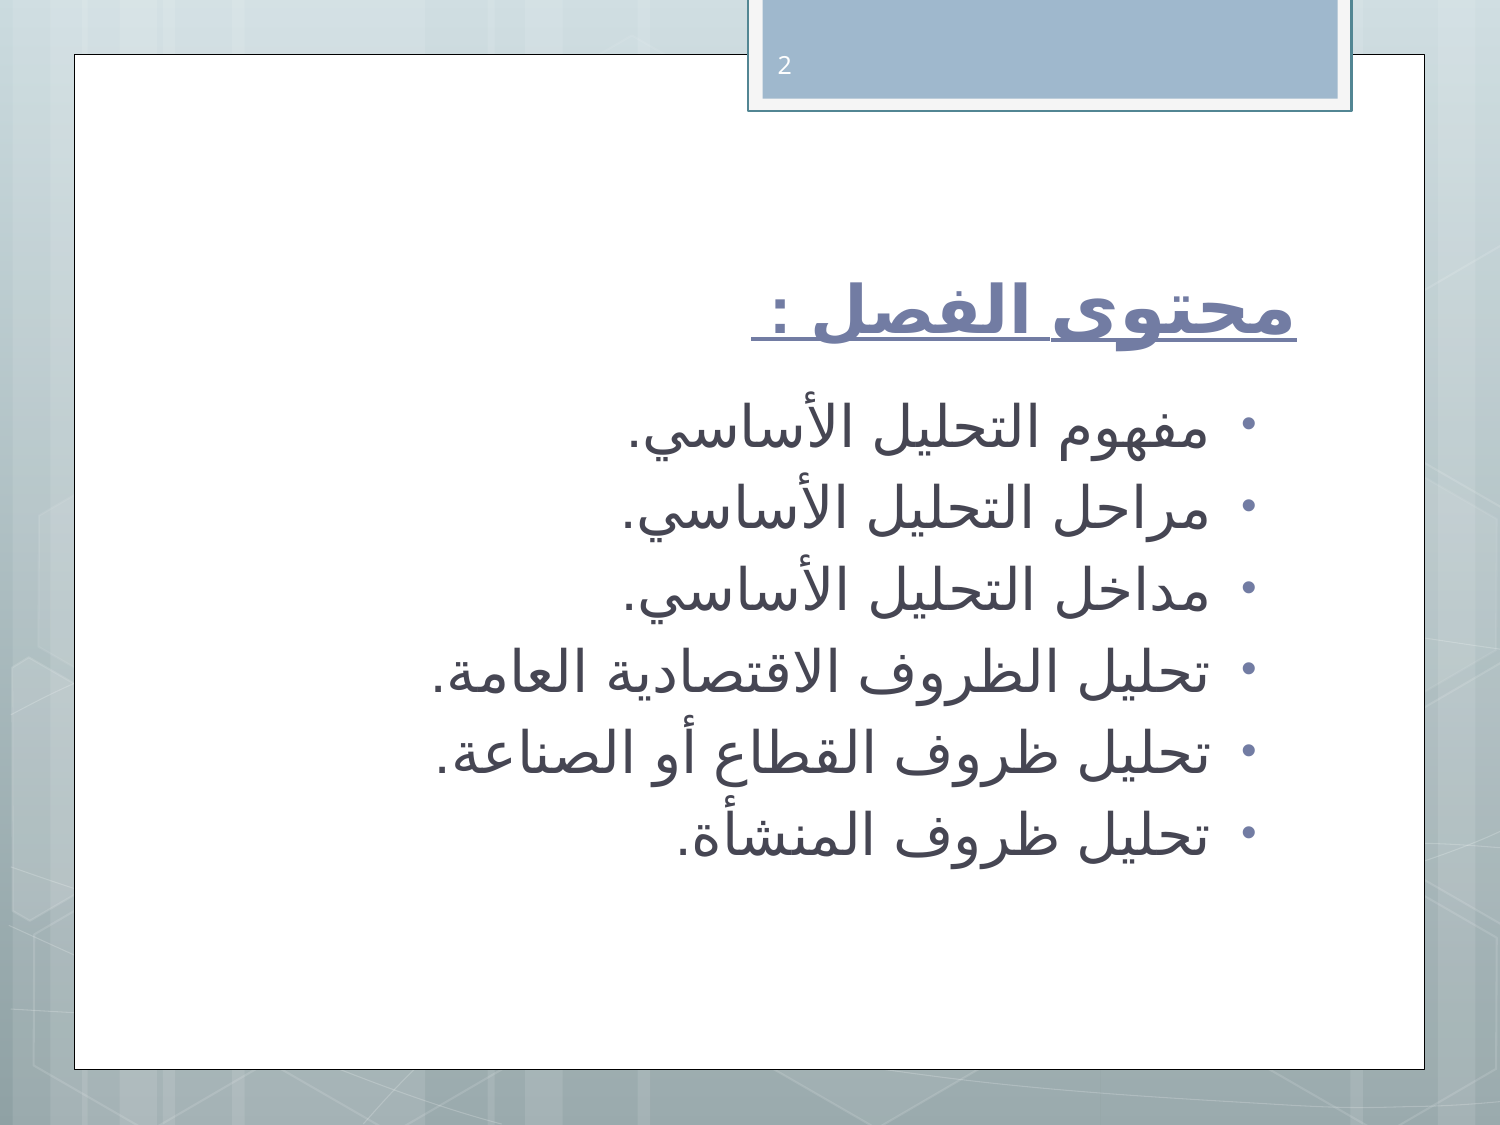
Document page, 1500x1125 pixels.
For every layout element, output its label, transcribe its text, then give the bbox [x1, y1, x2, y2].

list مفهوم التحليل الأساسي. مراحل التحليل الأساسي. مداخل التحليل الأساسي. تحليل الظروف الاقتصادية العامة. تحليل ظروف القطاع أو الصناعة. تحليل ظروف المنشأة. [171, 381, 1283, 957]
title محتوى الفصل : [171, 168, 1324, 357]
slide_number 2 [762, 36, 982, 97]
